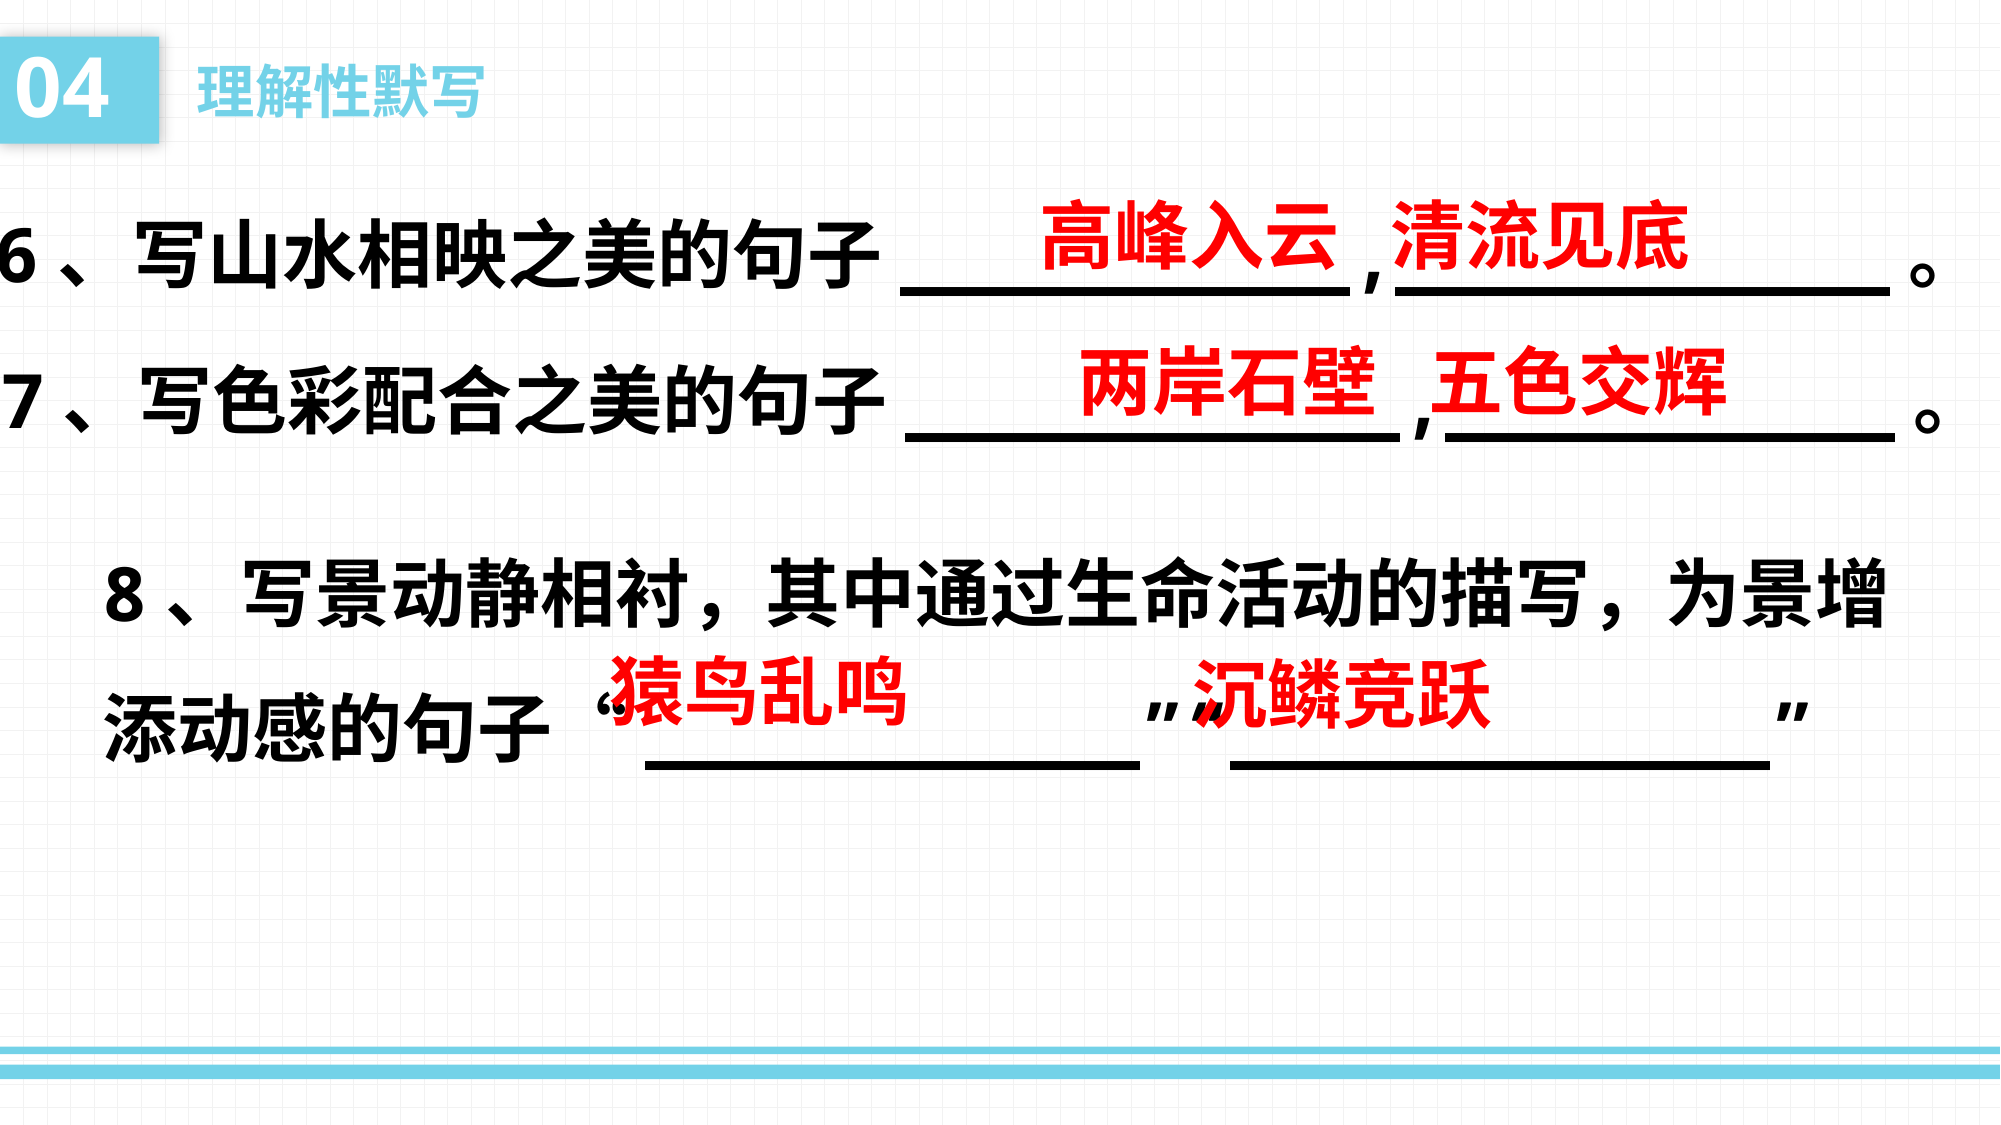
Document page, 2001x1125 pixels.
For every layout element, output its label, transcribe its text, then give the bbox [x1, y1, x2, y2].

list 04 [0, 36, 160, 144]
text_box 沉鳞竞跃 [1178, 640, 1508, 745]
text_box 高峰入云 清流见底 [1025, 180, 1706, 286]
text_box 6、写山水相映之美的句子__________,___________。 [0, 200, 1999, 306]
text_box 8、写景动静相衬，其中通过生命活动的描写，为景增添动感的句子“___________”“____________” [87, 493, 1968, 779]
text_box 7、写色彩配合之美的句子___________,__________。 [0, 346, 2000, 452]
text_box 猿鸟乱鸣 [594, 637, 925, 742]
list 理解性默写 [182, 36, 1238, 144]
text_box 两岸石壁 五色交辉 [1063, 327, 1744, 432]
